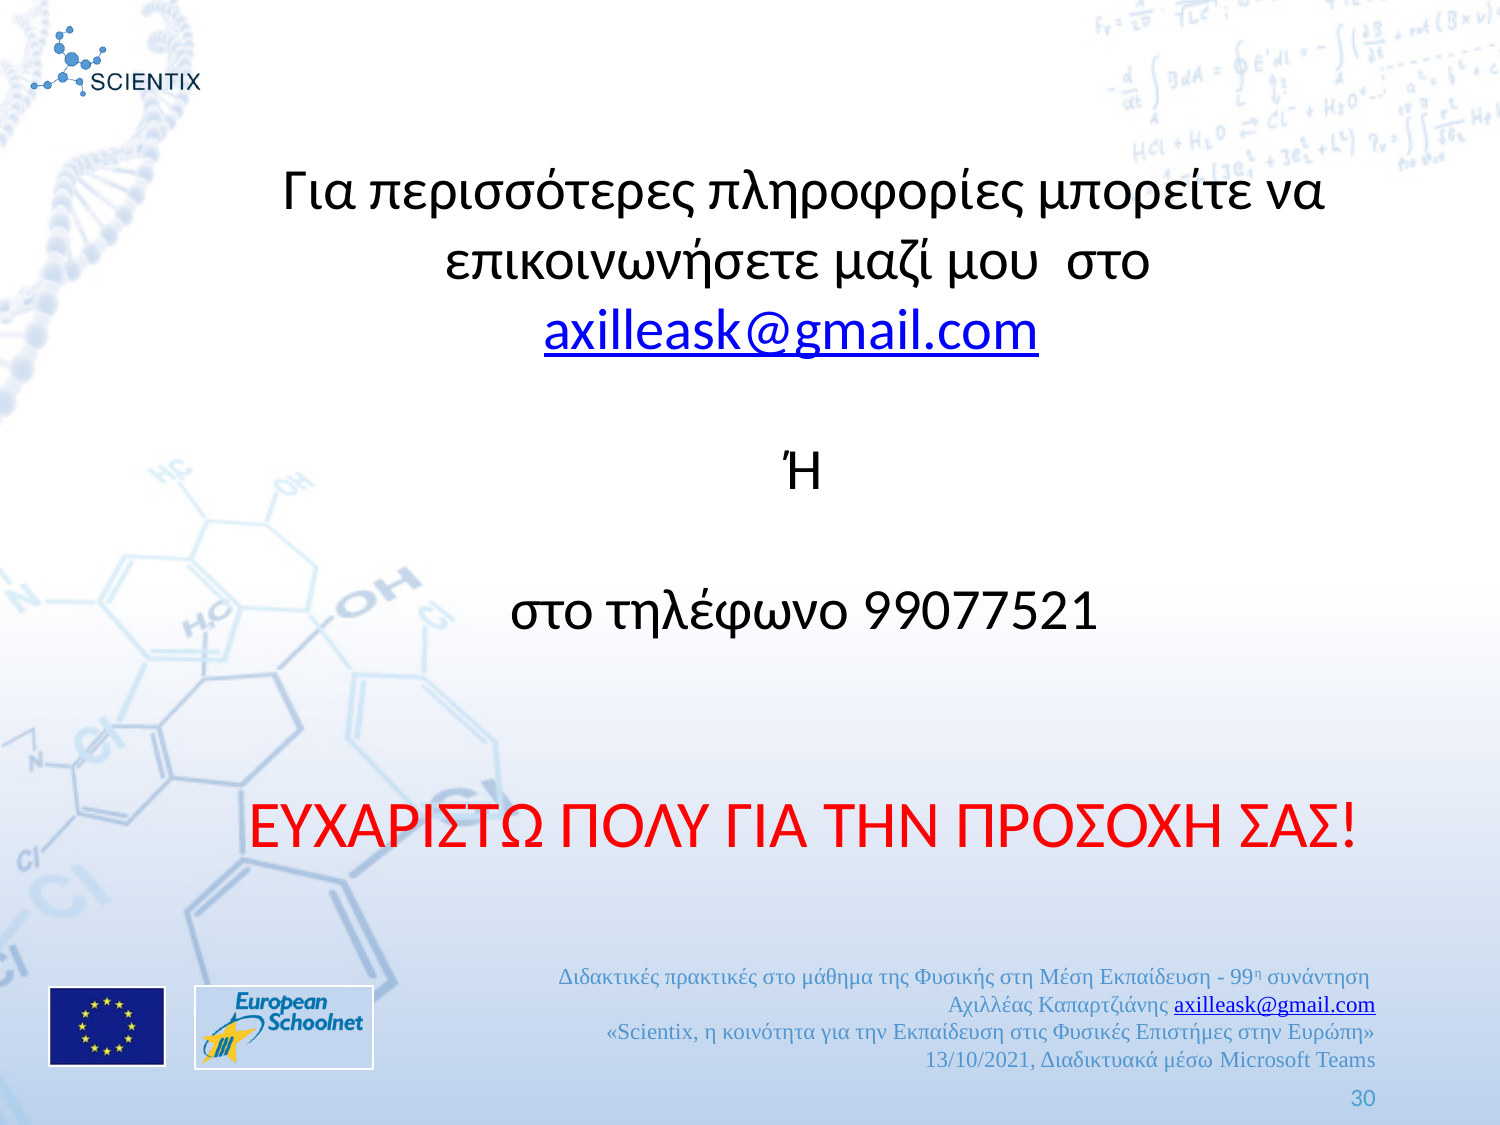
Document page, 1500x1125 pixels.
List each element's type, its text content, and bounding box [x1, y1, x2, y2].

picture [0, 0, 1500, 1125]
text_box Για περισσότερες πληροφορίες μπορείτε να επικοινωνήσετε μαζί μου στο axilleask@gmail.com Ή στο τηλέφωνο 99077521 ΕΥΧΑΡΙΣΤΩ ΠΟΛΥ ΓΙΑ ΤΗΝ ΠΡΟΣΟΧΗ ΣΑΣ! [165, 143, 1445, 938]
